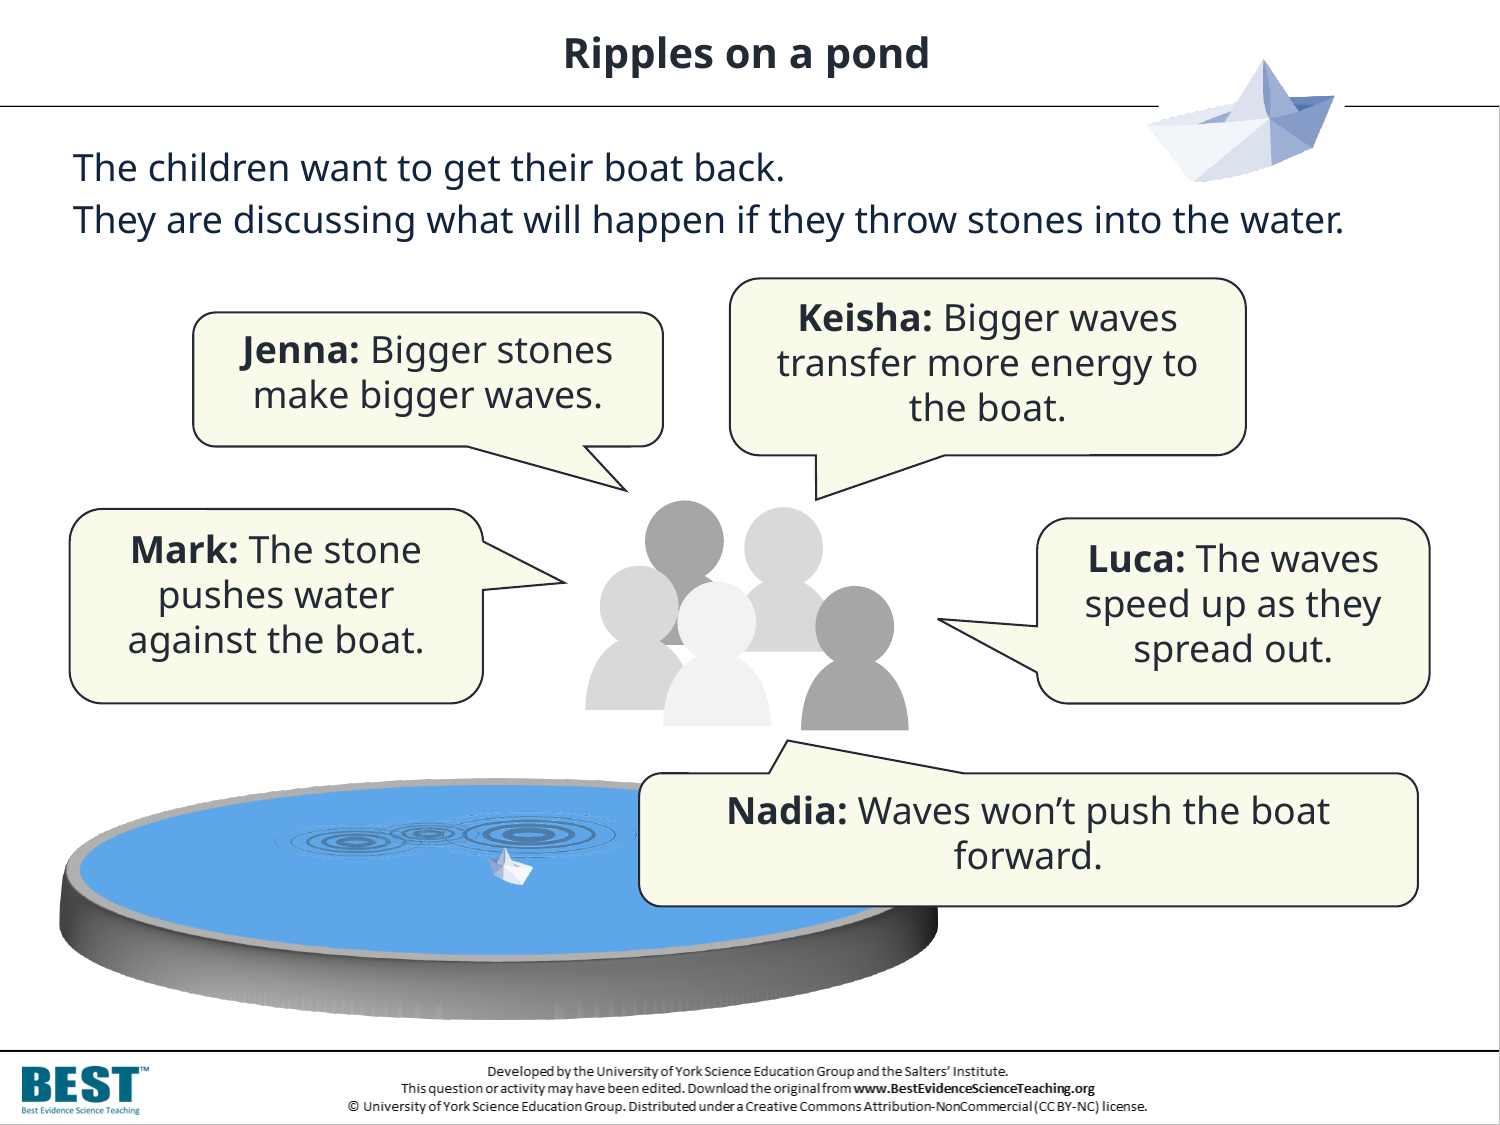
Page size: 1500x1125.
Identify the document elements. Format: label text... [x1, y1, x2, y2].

text_box Ripples on a pond [23, 4, 1471, 99]
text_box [1147, 58, 1345, 182]
picture [0, 105, 1500, 1125]
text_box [585, 500, 909, 731]
